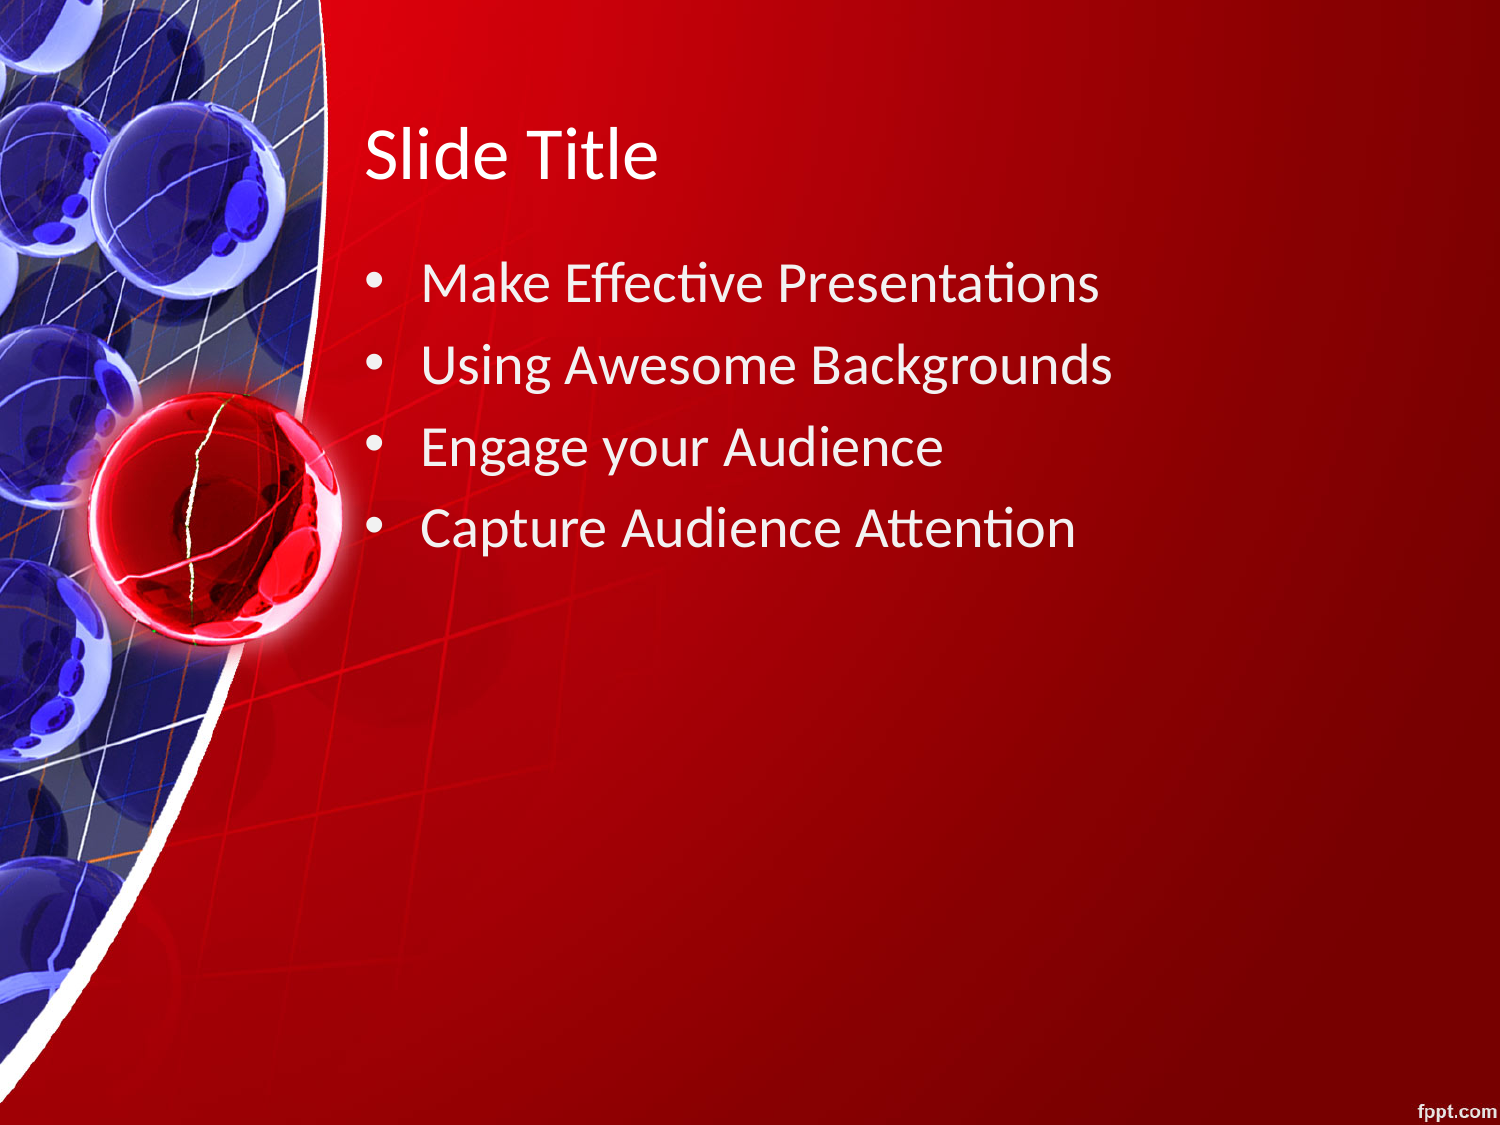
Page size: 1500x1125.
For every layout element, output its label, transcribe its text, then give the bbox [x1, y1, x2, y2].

title Slide Title [349, 86, 1427, 212]
picture [0, 0, 1500, 1125]
list Make Effective Presentations Using Awesome Backgrounds Engage your Audience Capture Audience Attention [349, 236, 1427, 939]
